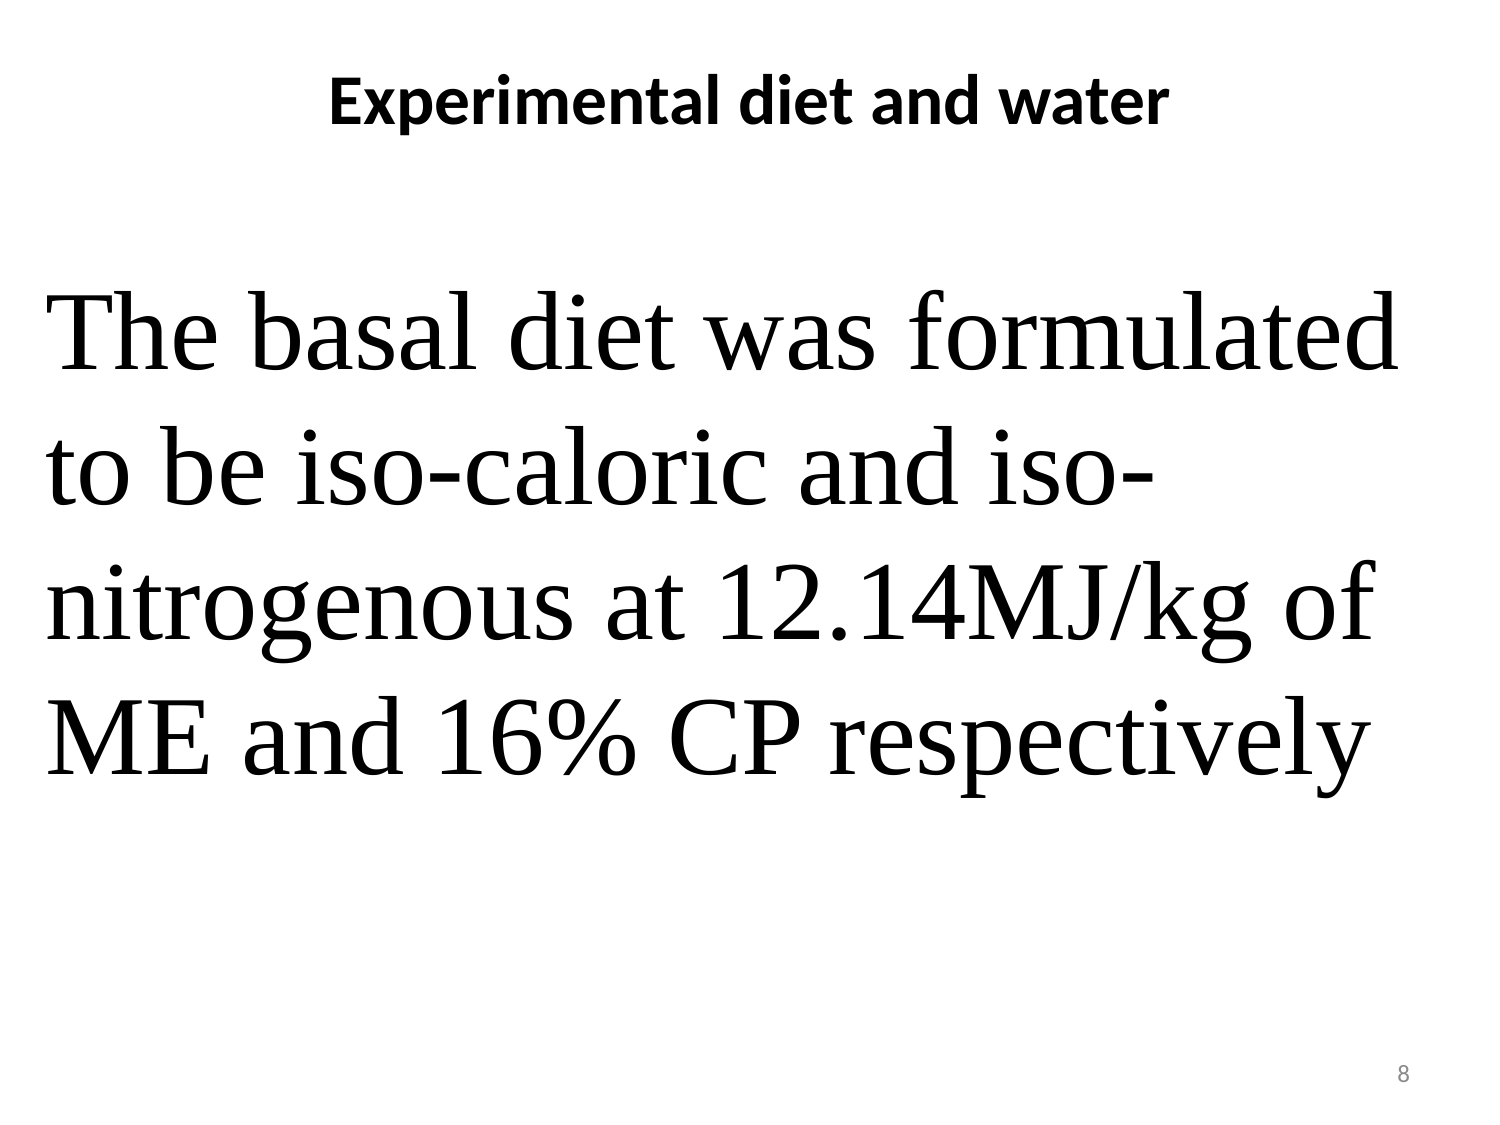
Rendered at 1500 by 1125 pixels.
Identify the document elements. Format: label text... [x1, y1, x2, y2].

list The basal diet was formulated to be iso-caloric and iso-nitrogenous at 12.14MJ/kg of ME and 16% CP respectively [30, 249, 1458, 1061]
slide_number 8 [1074, 1042, 1425, 1103]
title Experimental diet and water [75, 45, 1425, 233]
